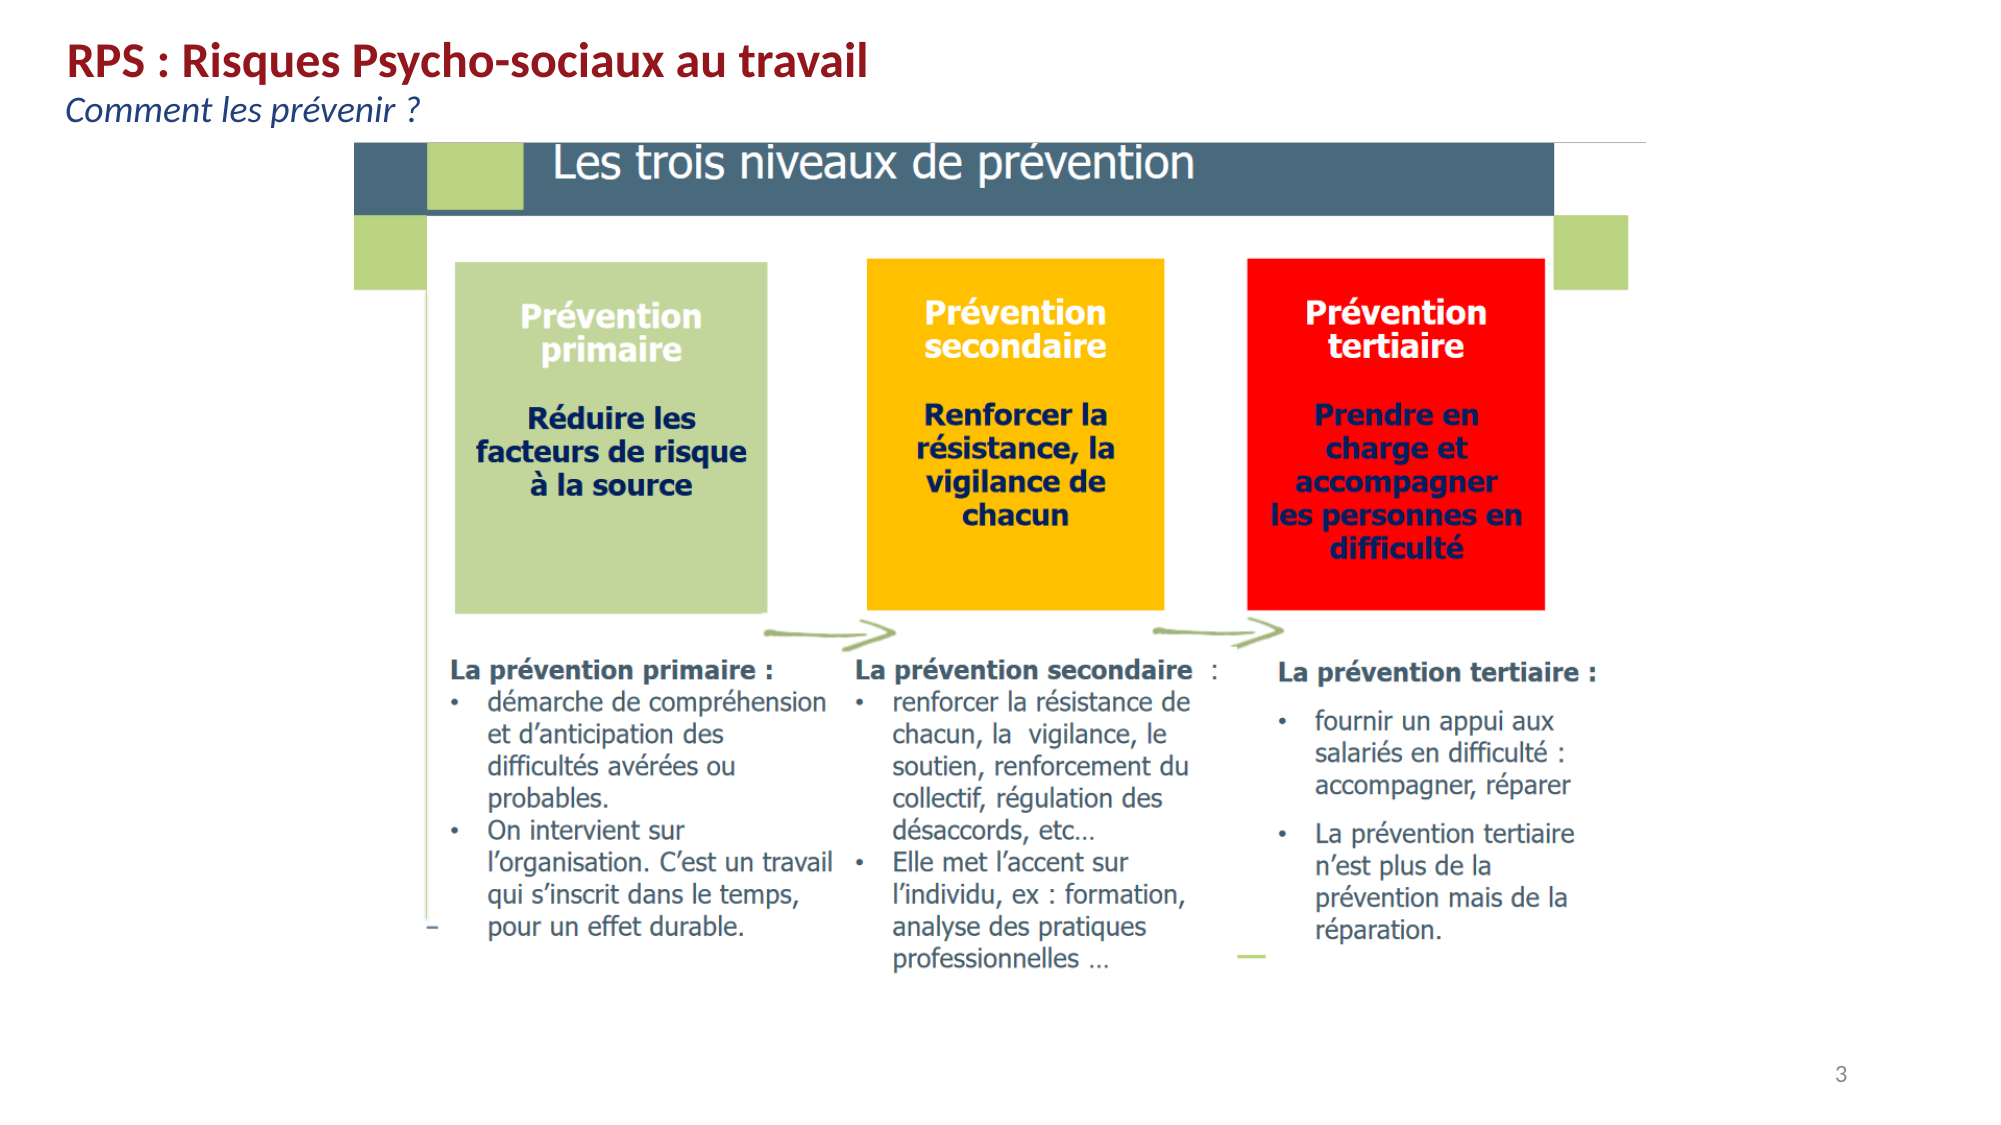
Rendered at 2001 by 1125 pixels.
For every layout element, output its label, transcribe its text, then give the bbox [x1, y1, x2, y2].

slide_number 3 [1412, 1042, 1863, 1103]
text_box Comment les prévenir ? [50, 77, 437, 138]
text_box RPS : Risques Psycho-sociaux au travail [52, 19, 885, 95]
picture [354, 142, 1646, 983]
